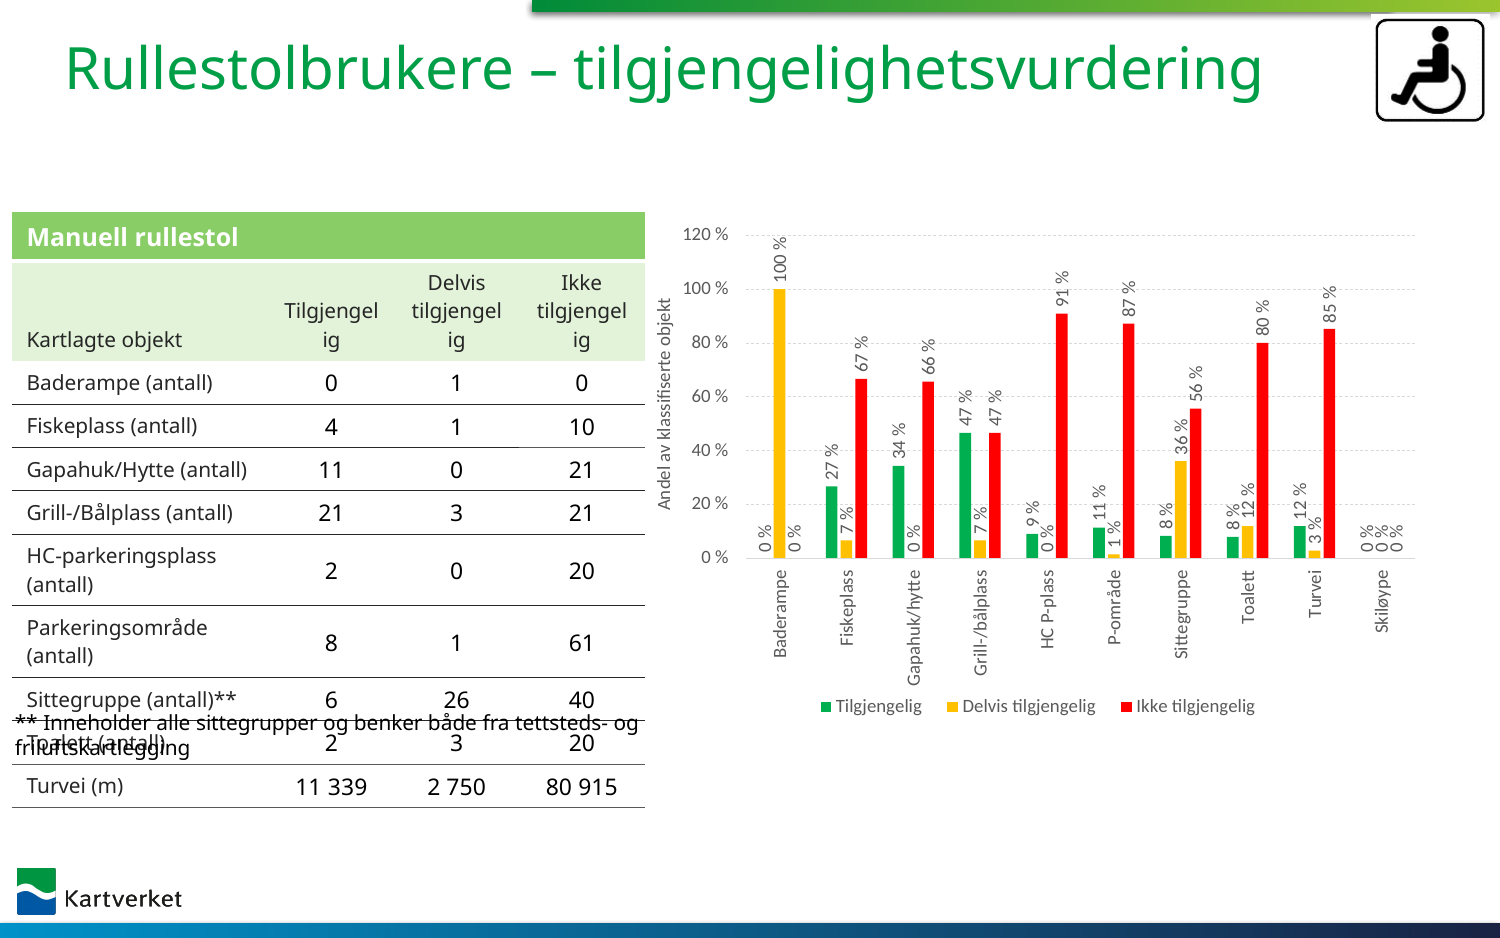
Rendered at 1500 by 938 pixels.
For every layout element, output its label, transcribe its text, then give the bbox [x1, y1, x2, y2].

table_cell Fiskeplass (antall) [12, 405, 269, 447]
table_cell Tilgjengelig [269, 263, 394, 361]
table_cell 40 [519, 678, 638, 702]
table_cell Turvei (m) [12, 768, 269, 807]
table_cell 11 [269, 448, 394, 490]
table_header Manuell rullestol [12, 212, 645, 259]
table_cell 0 [394, 448, 519, 490]
table_cell 11 339 [269, 768, 394, 807]
table_cell 61 [519, 606, 638, 677]
picture [1371, 13, 1491, 127]
table_cell 20 [519, 535, 638, 605]
table_cell Delvis tilgjengelig [394, 263, 519, 361]
table_cell 8 [269, 606, 394, 677]
table_cell 21 [519, 448, 638, 490]
table_cell Gapahuk/Hytte (antall) [12, 448, 269, 490]
table_cell 1 [394, 361, 519, 404]
table_cell Kartlagte objekt [12, 263, 269, 361]
table_cell 10 [519, 405, 638, 447]
table_cell 0 [394, 535, 519, 605]
text_box ** Inneholder alle sittegrupper og benker både fra tettsteds- og friluftskartlegging [0, 702, 745, 768]
table_cell HC-parkeringsplass (antall) [12, 535, 269, 605]
table_cell 1 [394, 606, 519, 677]
table_cell 0 [519, 361, 638, 404]
picture [643, 218, 1426, 728]
table_cell 0 [269, 361, 394, 404]
table_cell 2 750 [394, 768, 519, 807]
table_cell Ikke tilgjengelig [519, 263, 638, 361]
table_cell 21 [269, 491, 394, 534]
table_cell Parkeringsområde (antall) [12, 606, 269, 677]
table_cell Grill-/Bålplass (antall) [12, 491, 269, 534]
table_cell 21 [519, 491, 638, 534]
table_cell 2 [269, 535, 394, 605]
table_cell 1 [394, 405, 519, 447]
table_cell 26 [394, 678, 519, 702]
table_cell 6 [269, 678, 394, 702]
table_cell Baderampe (antall) [12, 361, 269, 404]
text_box Rullestolbrukere – tilgjengelighetsvurdering [49, 12, 1372, 109]
table_cell 4 [269, 405, 394, 447]
table_cell 80 915 [519, 768, 645, 807]
table_cell 3 [394, 491, 519, 534]
table_cell Sittegruppe (antall)** [12, 678, 269, 702]
